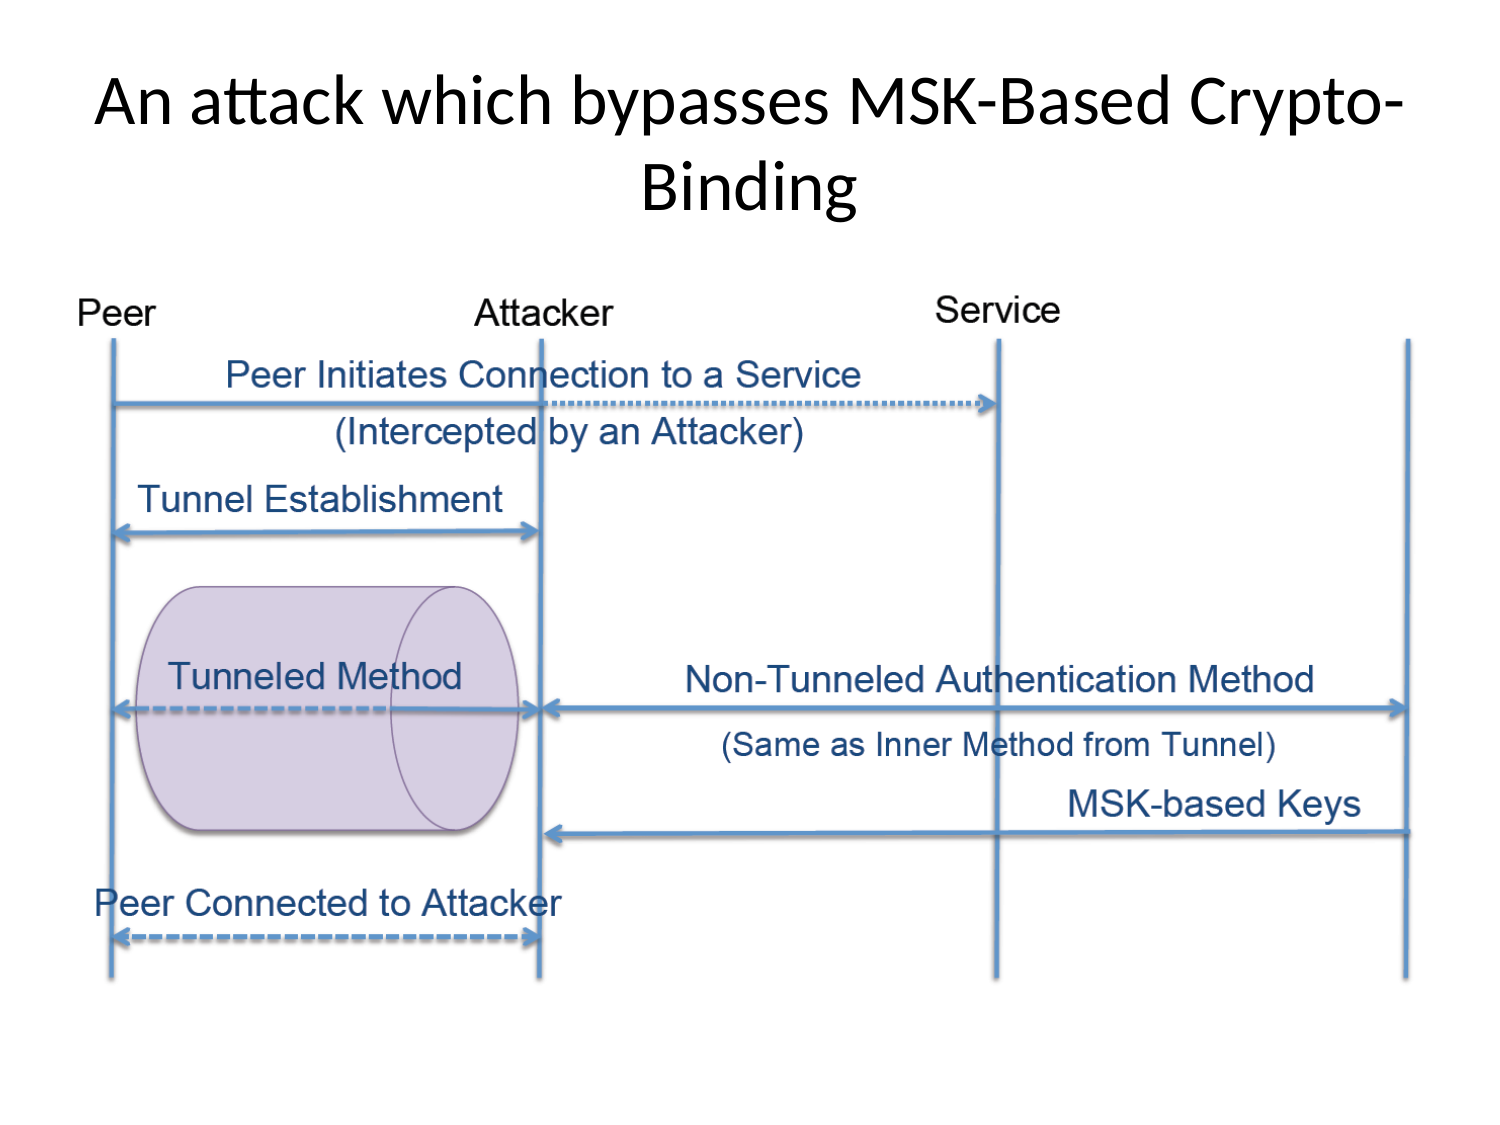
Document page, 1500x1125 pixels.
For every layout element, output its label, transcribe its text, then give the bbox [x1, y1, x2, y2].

title An attack which bypasses MSK-Based Crypto-Binding [75, 45, 1425, 233]
picture [52, 255, 1474, 1004]
